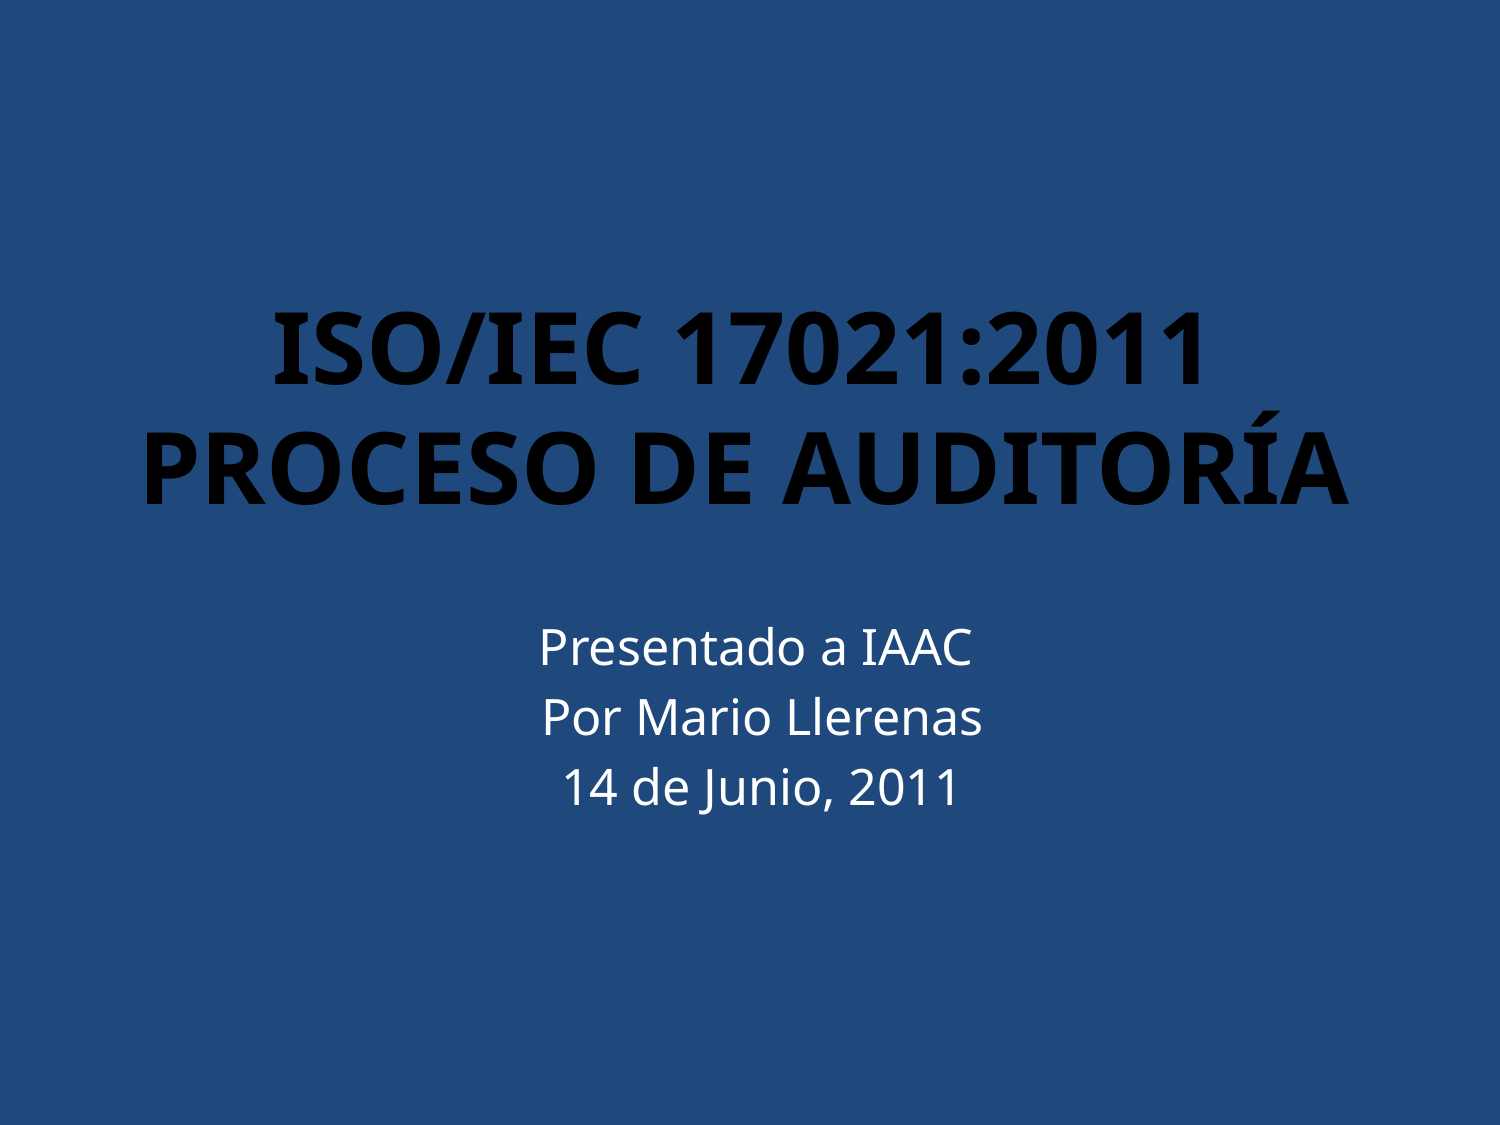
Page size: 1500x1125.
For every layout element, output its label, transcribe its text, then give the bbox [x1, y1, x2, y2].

title ISO/IEC 17021:2011 PROCESO DE AuditORÍA [69, 224, 1420, 525]
subtitle Presentado a IAAC Por Mario Llerenas 14 de Junio, 2011 [237, 537, 1288, 826]
